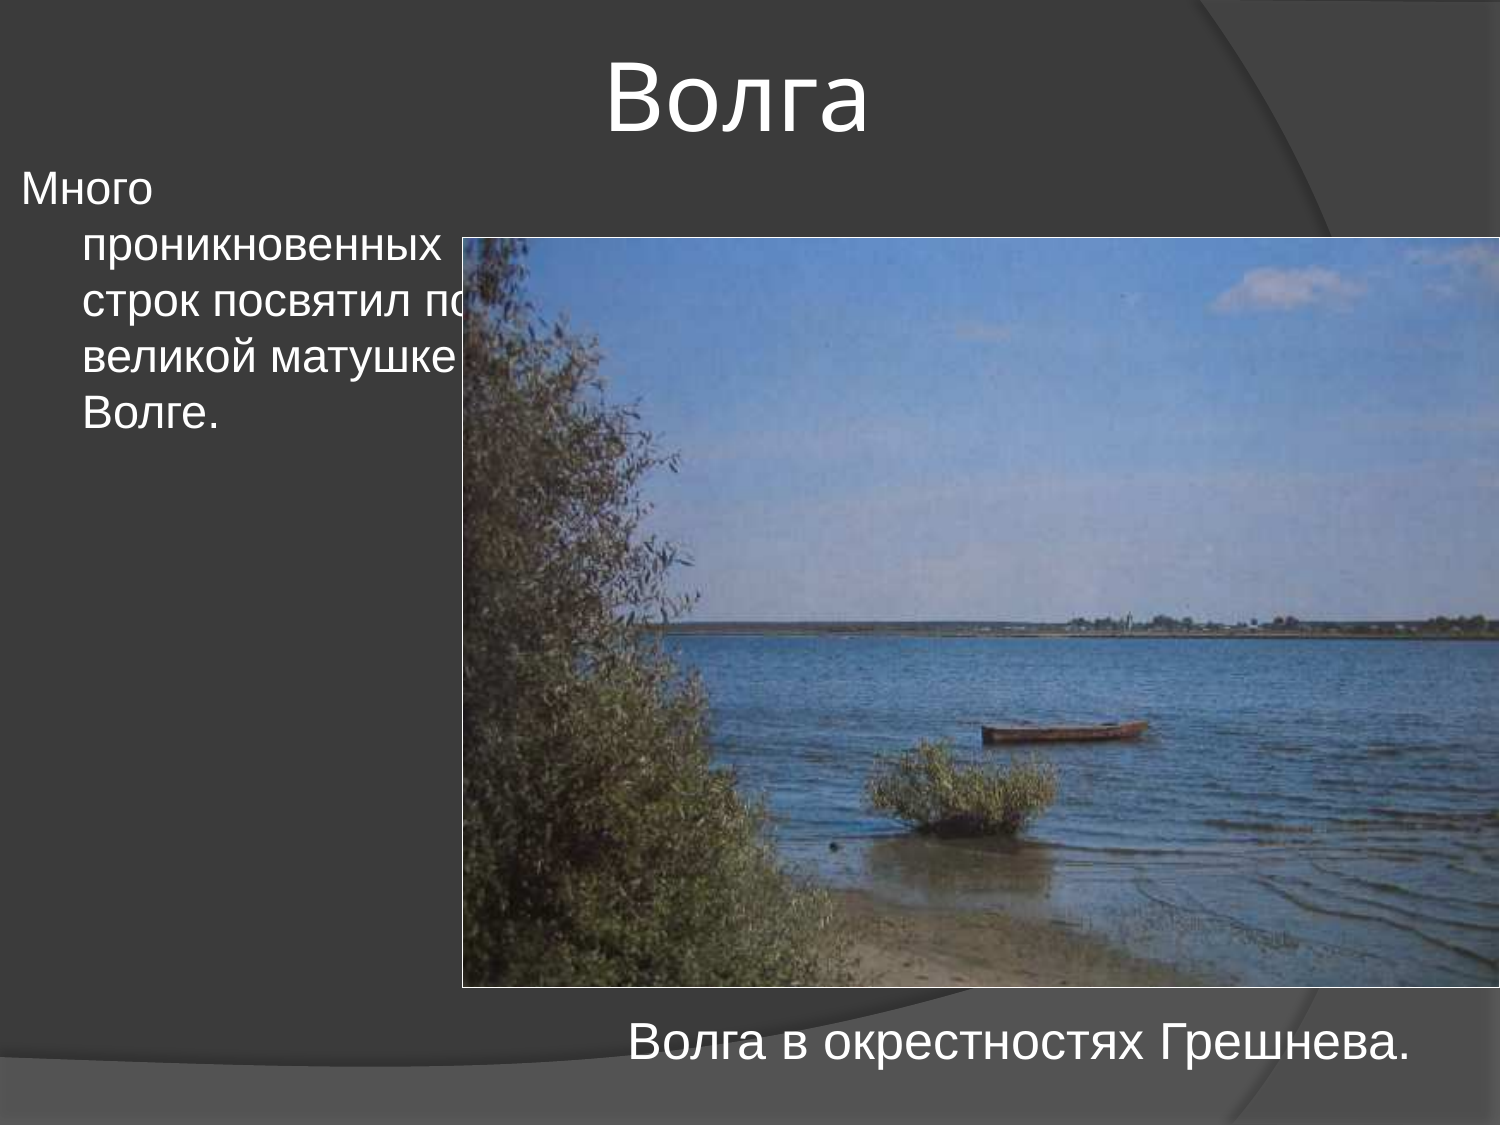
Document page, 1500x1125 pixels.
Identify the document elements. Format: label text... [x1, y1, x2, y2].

text_box Волга в окрестностях Грешнева. [612, 999, 1428, 1078]
list Много проникновенных строк посвятил поэт великой матушке Волге. [0, 149, 538, 446]
title Волга [62, 0, 1413, 187]
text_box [462, 237, 1500, 988]
